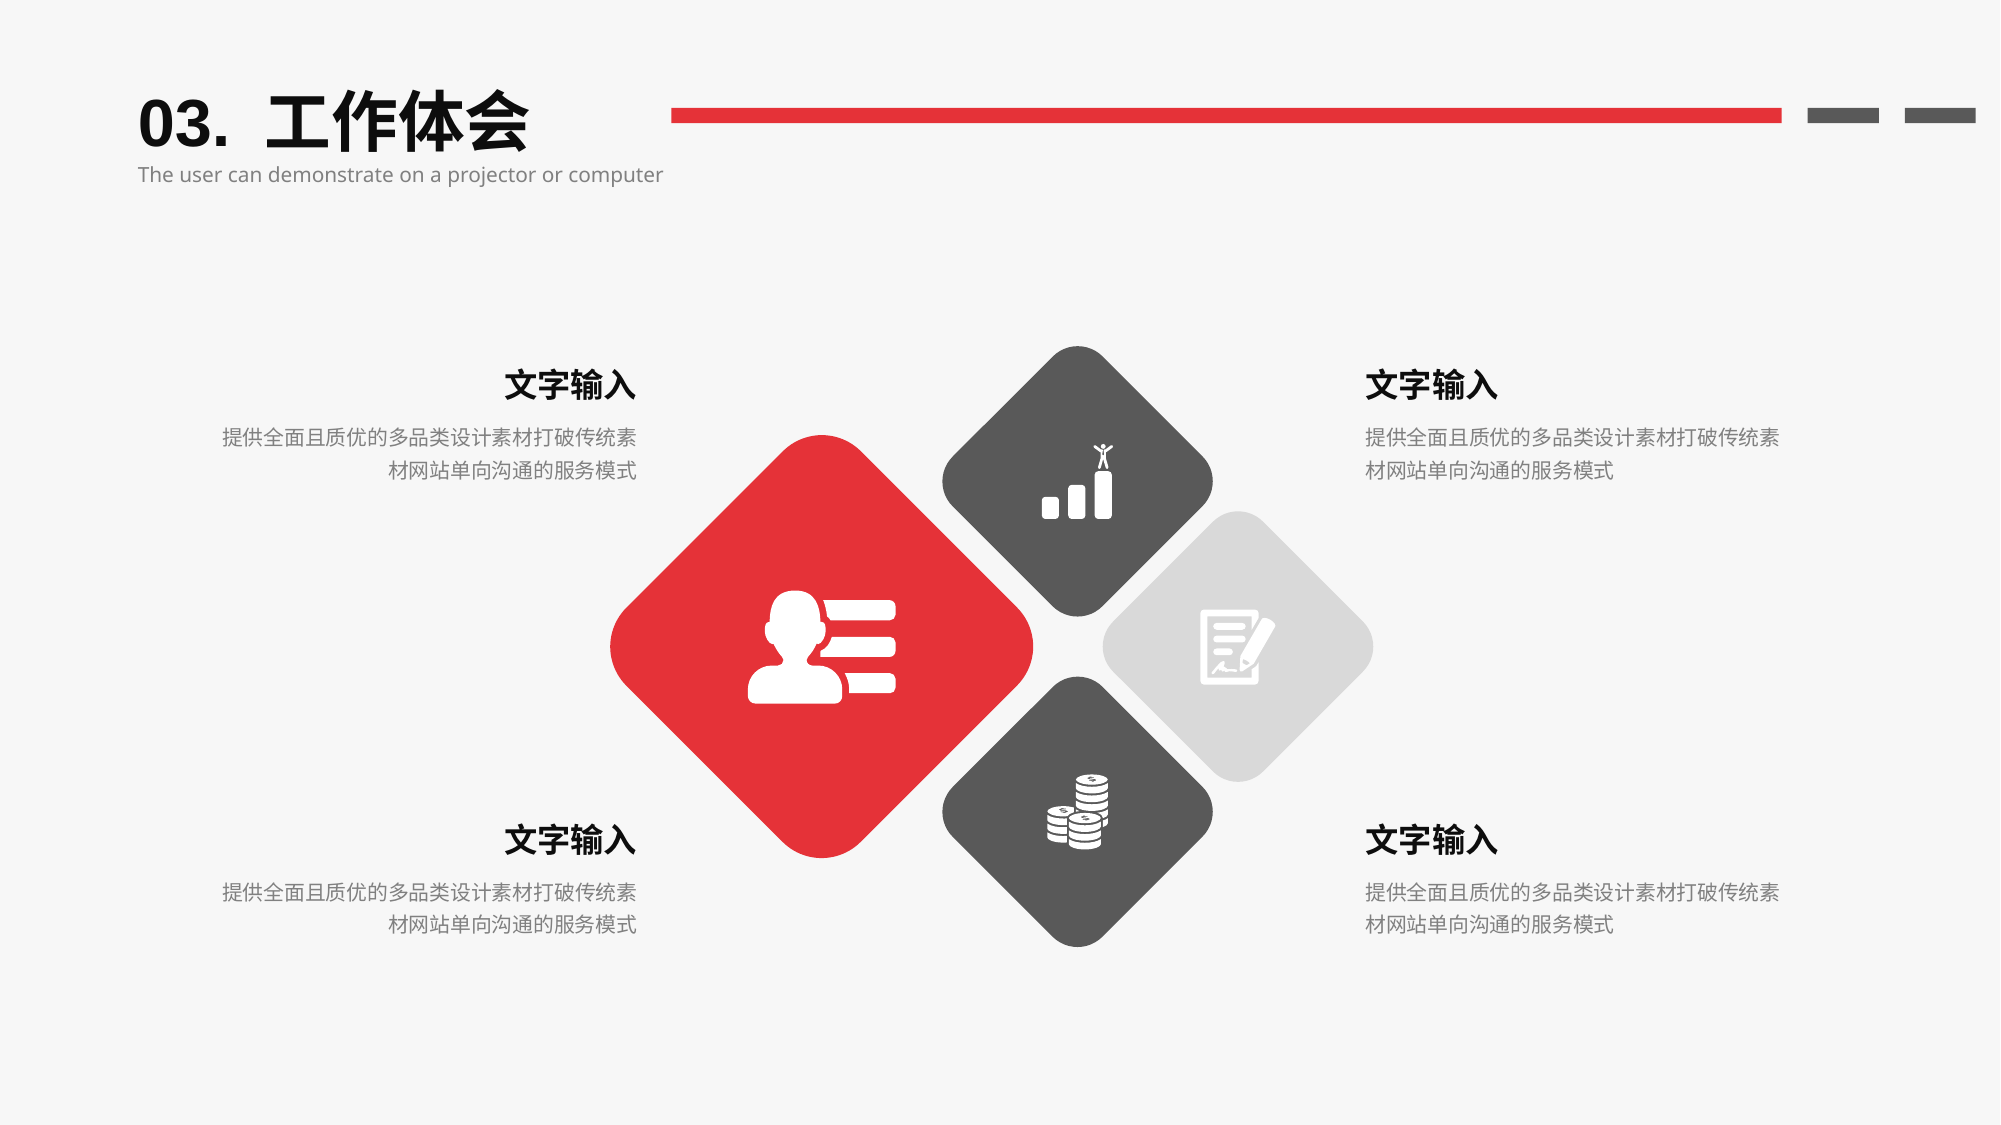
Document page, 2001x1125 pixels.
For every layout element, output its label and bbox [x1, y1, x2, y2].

text_box [1350, 357, 1804, 491]
text_box [1101, 510, 1375, 783]
text_box [746, 589, 844, 705]
text_box [941, 345, 1214, 618]
text_box [1807, 107, 1880, 124]
text_box [941, 675, 1214, 949]
text_box [1046, 773, 1109, 851]
text_box [932, 107, 1783, 124]
text_box [199, 357, 652, 491]
text_box [609, 434, 1035, 860]
text_box [1067, 483, 1087, 521]
text_box [843, 672, 897, 695]
text_box [1904, 107, 1977, 124]
text_box [1092, 442, 1115, 521]
text_box [1040, 495, 1060, 521]
text_box [199, 811, 652, 946]
text_box [819, 635, 897, 658]
text_box [123, 72, 932, 195]
text_box [1199, 608, 1277, 686]
text_box [821, 599, 897, 622]
text_box [1350, 811, 1804, 946]
